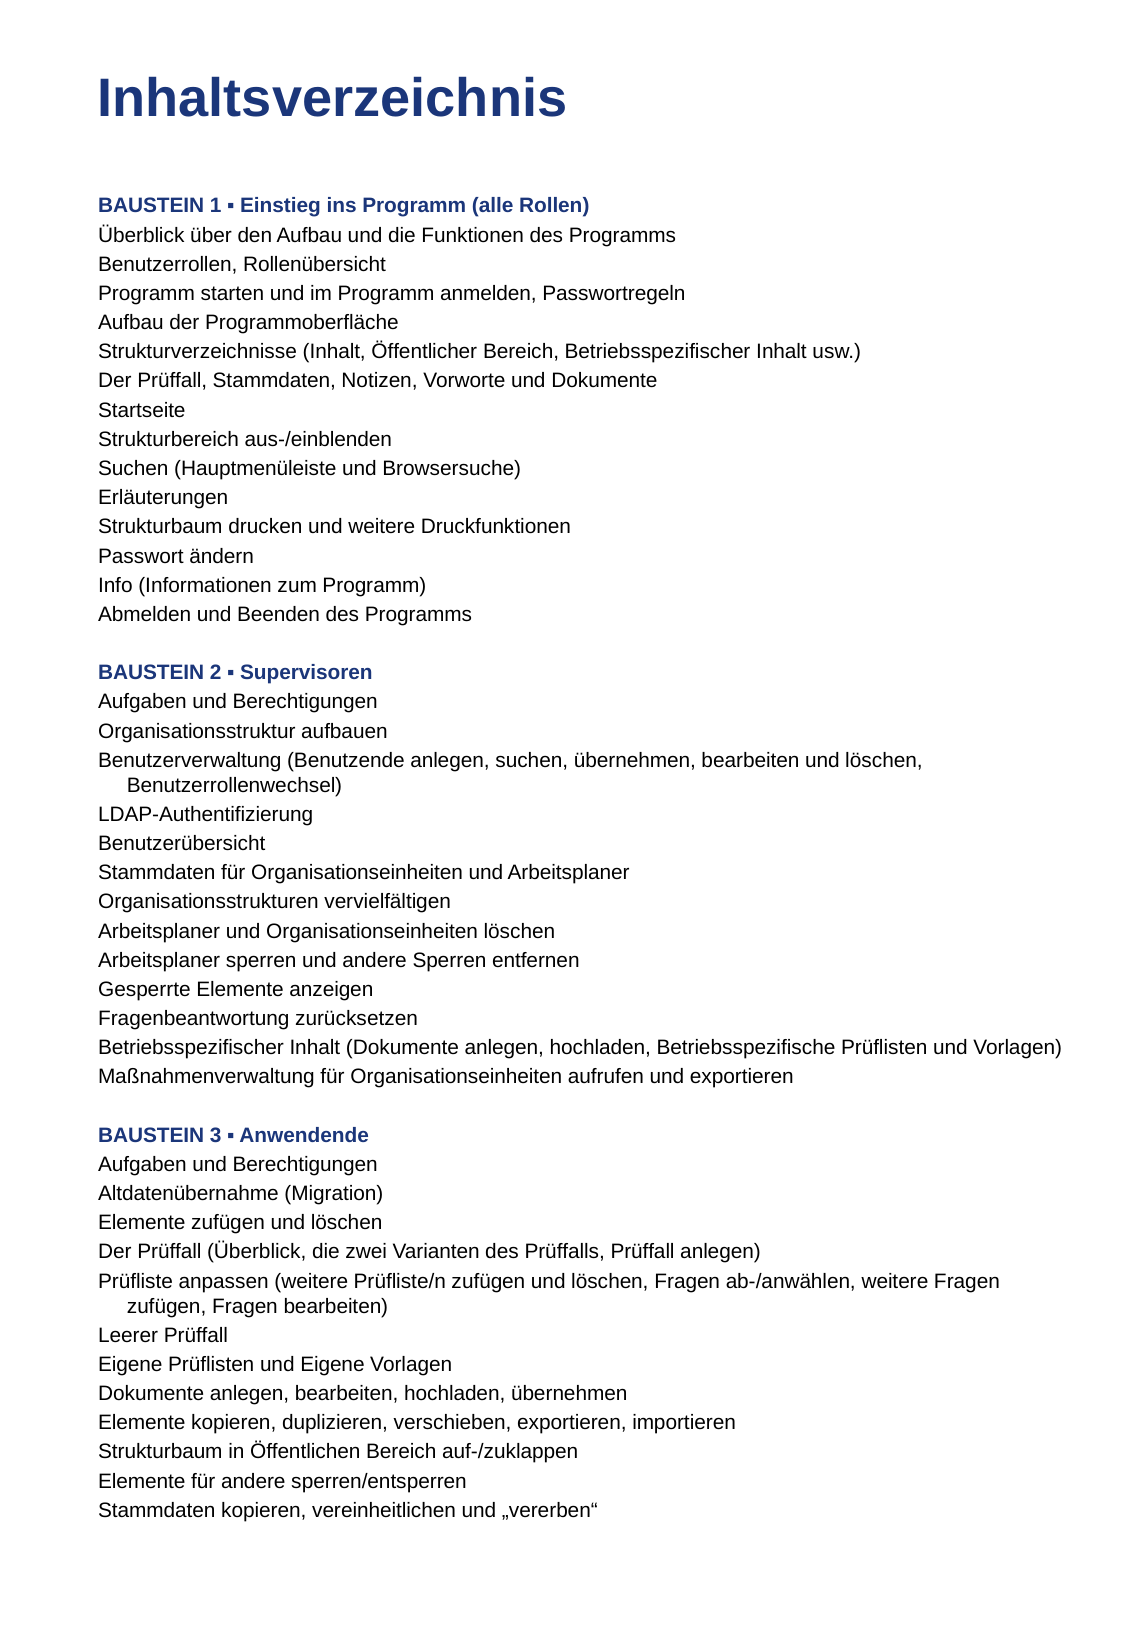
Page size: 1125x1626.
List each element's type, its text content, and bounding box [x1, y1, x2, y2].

text_box Baustein 1 ▪ Einstieg ins Programm (alle Rollen) Überblick über den Aufbau und die Funktionen des Programms Benutzerrollen, Rollenübersicht Programm starten und im Programm anmelden, Passwortregeln Aufbau der Programmoberfläche Strukturverzeichnisse (Inhalt, Öffentlicher Bereich, Betriebsspezifischer Inhalt usw.) Der Prüffall, Stammdaten, Notizen, Vorworte und Dokumente Startseite Strukturbereich aus-/einblenden Suchen (Hauptmenüleiste und Browsersuche) Erläuterungen Strukturbaum drucken und weitere Druckfunktionen Passwort ändern Info (Informationen zum Programm) Abmelden und Beenden des Programms Baustein 2 ▪ Supervisoren Aufgaben und Berechtigungen Organisationsstruktur aufbauen Benutzerverwaltung (Benutzende anlegen, suchen, übernehmen, bearbeiten und löschen, Benutzerrollenwechsel) LDAP-Authentifizierung Benutzerübersicht Stammdaten für Organisationseinheiten und Arbeitsplaner Organisationsstrukturen vervielfältigen Arbeitsplaner und Organisationseinheiten löschen Arbeitsplaner sperren und andere Sperren entfernen Gesperrte Elemente anzeigen Fragenbeantwortung zurücksetzen Betriebsspezifischer Inhalt (Dokumente anlegen, hochladen, Betriebsspezifische Prüflisten und Vorlagen) Maßnahmenverwaltung für Organisationseinheiten aufrufen und exportieren Baustein 3 ▪ Anwendende Aufgaben und Berechtigungen Altdatenübernahme (Migration) Elemente zufügen und löschen Der Prüffall (Überblick, die zwei Varianten des Prüffalls, Prüffall anlegen) Prüfliste anpassen (weitere Prüfliste/n zufügen und löschen, Fragen ab-/anwählen, weitere Fragen zufügen, Fragen bearbeiten) Leerer Prüffall Eigene Prüflisten und Eigene Vorlagen Dokumente anlegen, bearbeiten, hochladen, übernehmen Elemente kopieren, duplizieren, verschieben, exportieren, importieren Strukturbaum in Öffentlichen Bereich auf-/zuklappen Elemente für andere sperren/entsperren Stammdaten kopieren, vereinheitlichen und „vererben“ [83, 184, 1083, 764]
text_box Inhaltsverzeichnis [82, 54, 1106, 138]
